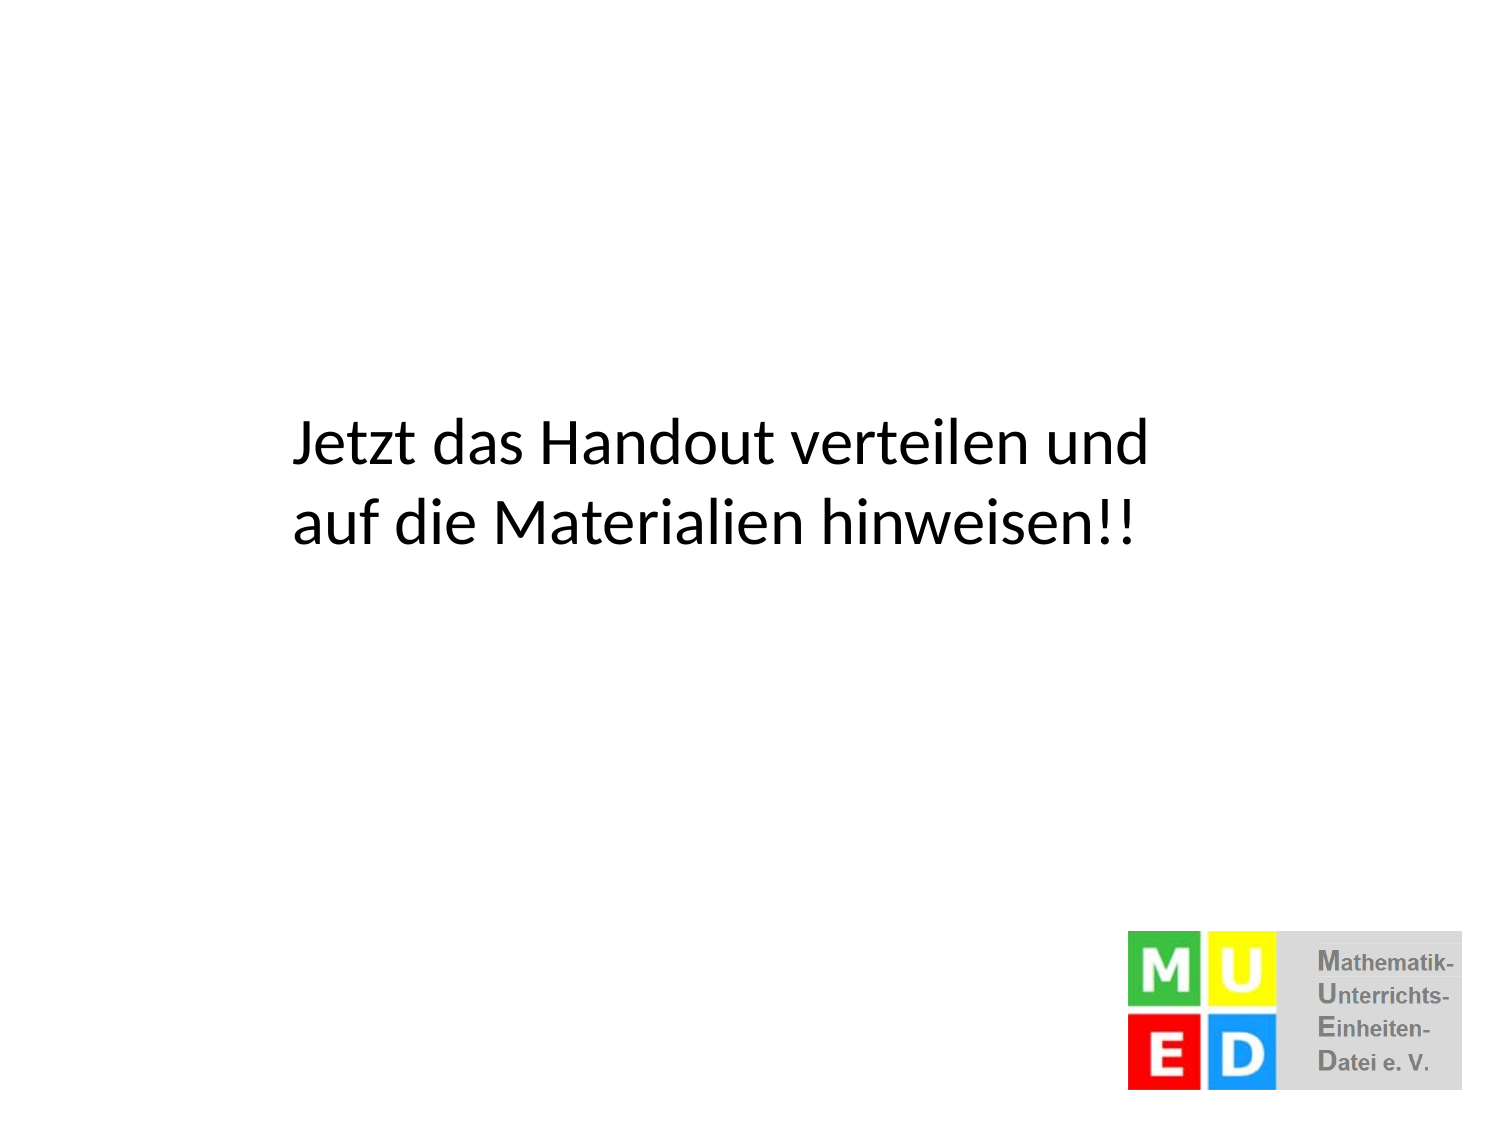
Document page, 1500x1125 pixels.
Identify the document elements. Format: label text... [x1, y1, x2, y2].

picture [1127, 931, 1463, 1091]
text_box Jetzt das Handout verteilen und auf die Materialien hinweisen!! [277, 390, 1258, 611]
